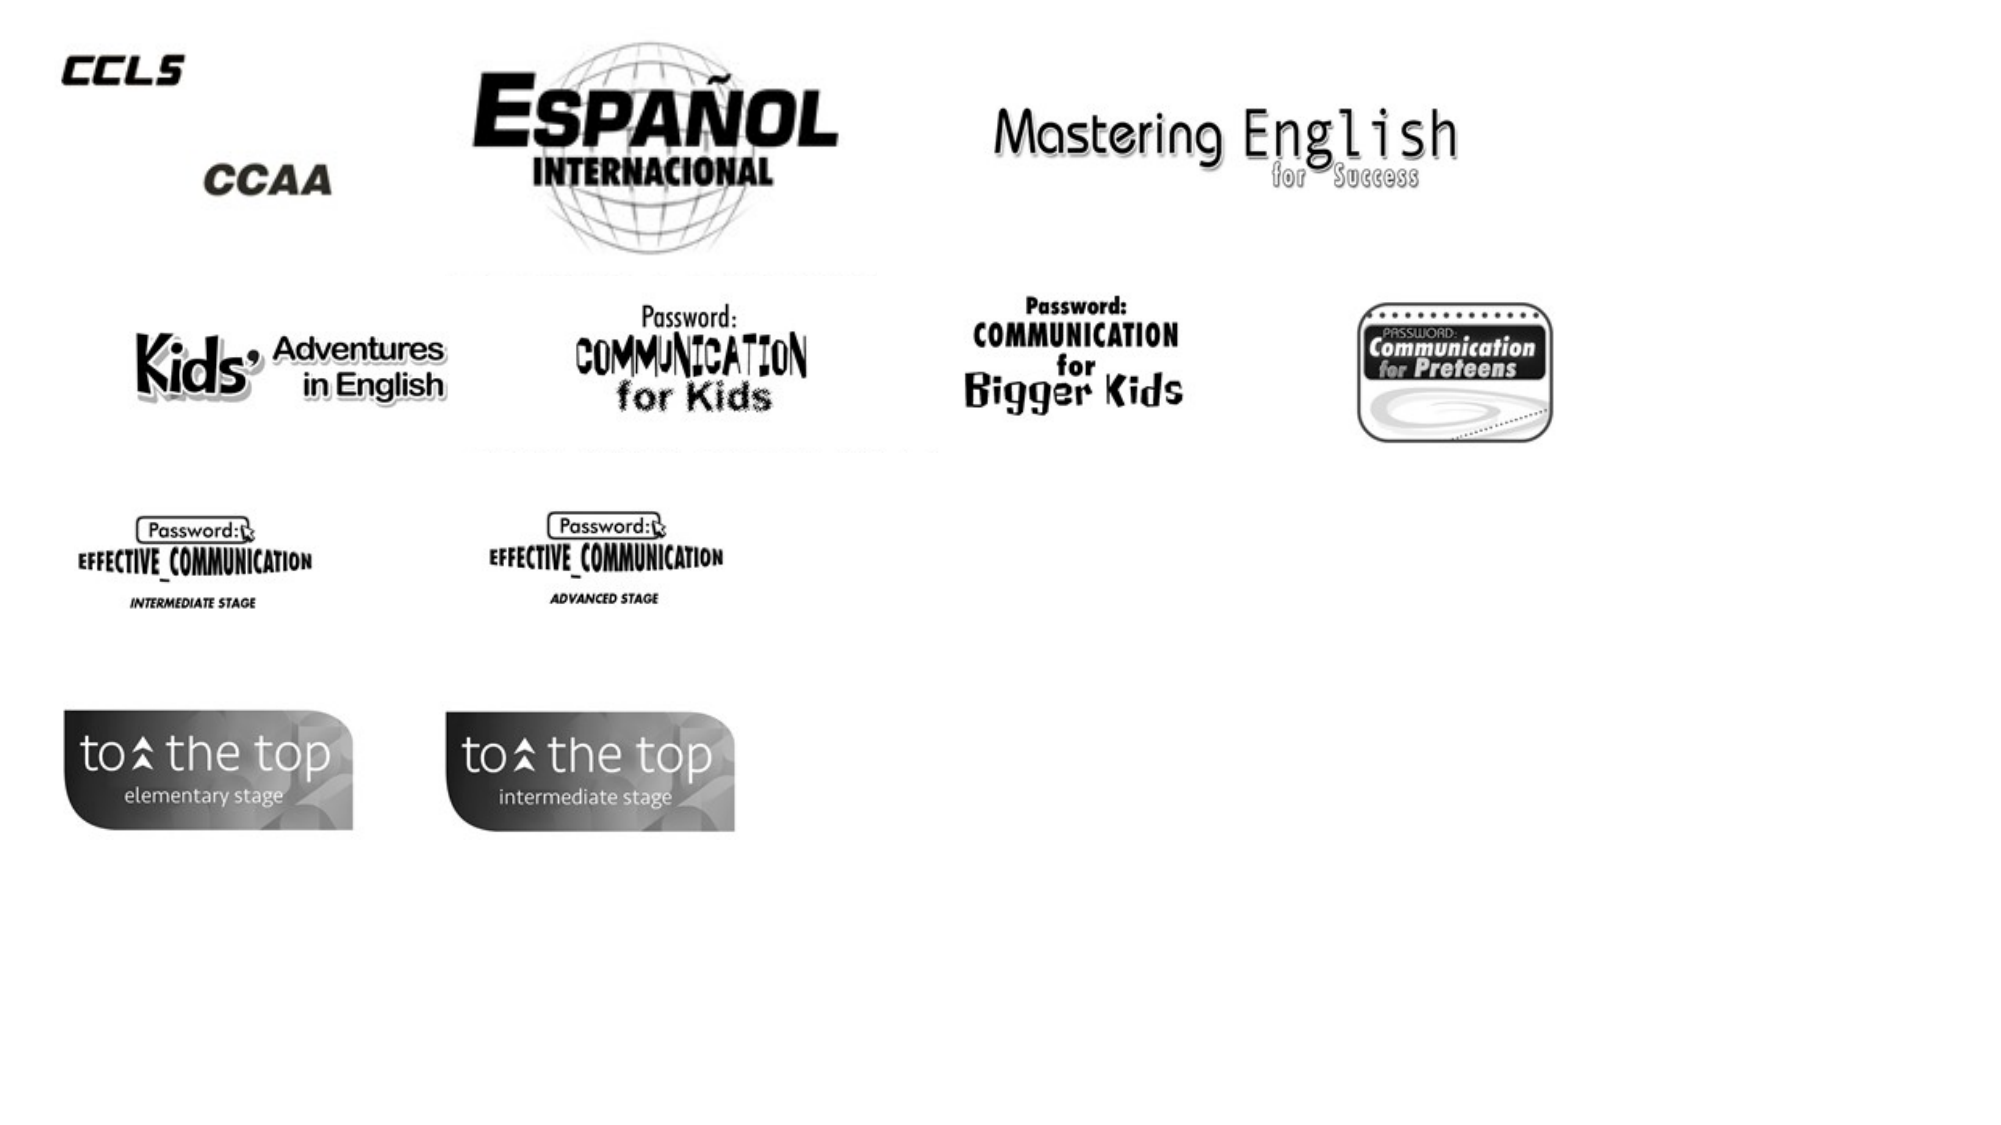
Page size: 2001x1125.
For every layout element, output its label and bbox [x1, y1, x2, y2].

picture [445, 27, 878, 276]
picture [74, 499, 726, 626]
picture [48, 700, 752, 840]
picture [982, 79, 1477, 213]
picture [54, 42, 341, 213]
picture [117, 289, 1594, 453]
